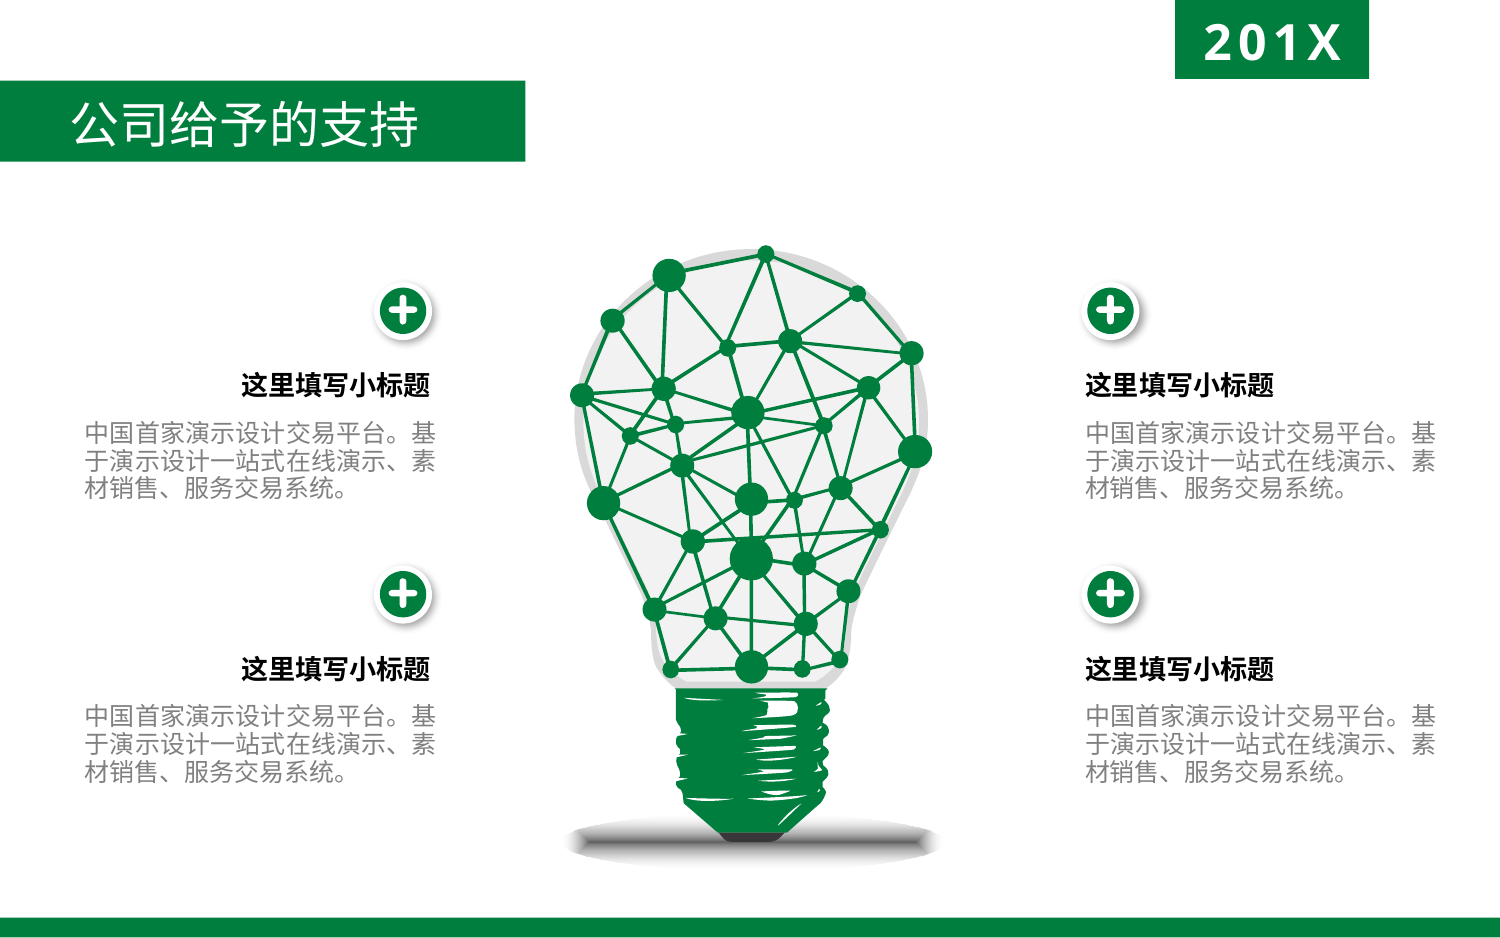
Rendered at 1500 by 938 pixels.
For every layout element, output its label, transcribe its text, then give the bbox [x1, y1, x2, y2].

text_box [558, 829, 947, 873]
text_box 公司给予的支持 [55, 85, 435, 161]
text_box 这里填写小标题 [221, 641, 458, 695]
text_box 中国首家演示设计交易平台。基于演示设计一站式在线演示、素材销售、服务交易系统。 [64, 693, 458, 797]
text_box 中国首家演示设计交易平台。基于演示设计一站式在线演示、素材销售、服务交易系统。 [64, 409, 458, 513]
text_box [1081, 565, 1140, 624]
text_box 中国首家演示设计交易平台。基于演示设计一站式在线演示、素材销售、服务交易系统。 [1065, 409, 1458, 513]
text_box [0, 916, 1500, 938]
text_box 这里填写小标题 [1065, 641, 1302, 695]
text_box [1173, 0, 1371, 81]
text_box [1081, 281, 1140, 341]
text_box 中国首家演示设计交易平台。基于演示设计一站式在线演示、素材销售、服务交易系统。 [1065, 693, 1458, 797]
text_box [574, 692, 929, 842]
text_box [373, 565, 433, 624]
text_box 这里填写小标题 [1065, 357, 1302, 411]
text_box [569, 244, 933, 684]
text_box 201X [1188, 3, 1356, 78]
text_box [0, 79, 528, 164]
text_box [373, 281, 433, 341]
text_box 这里填写小标题 [221, 357, 458, 411]
